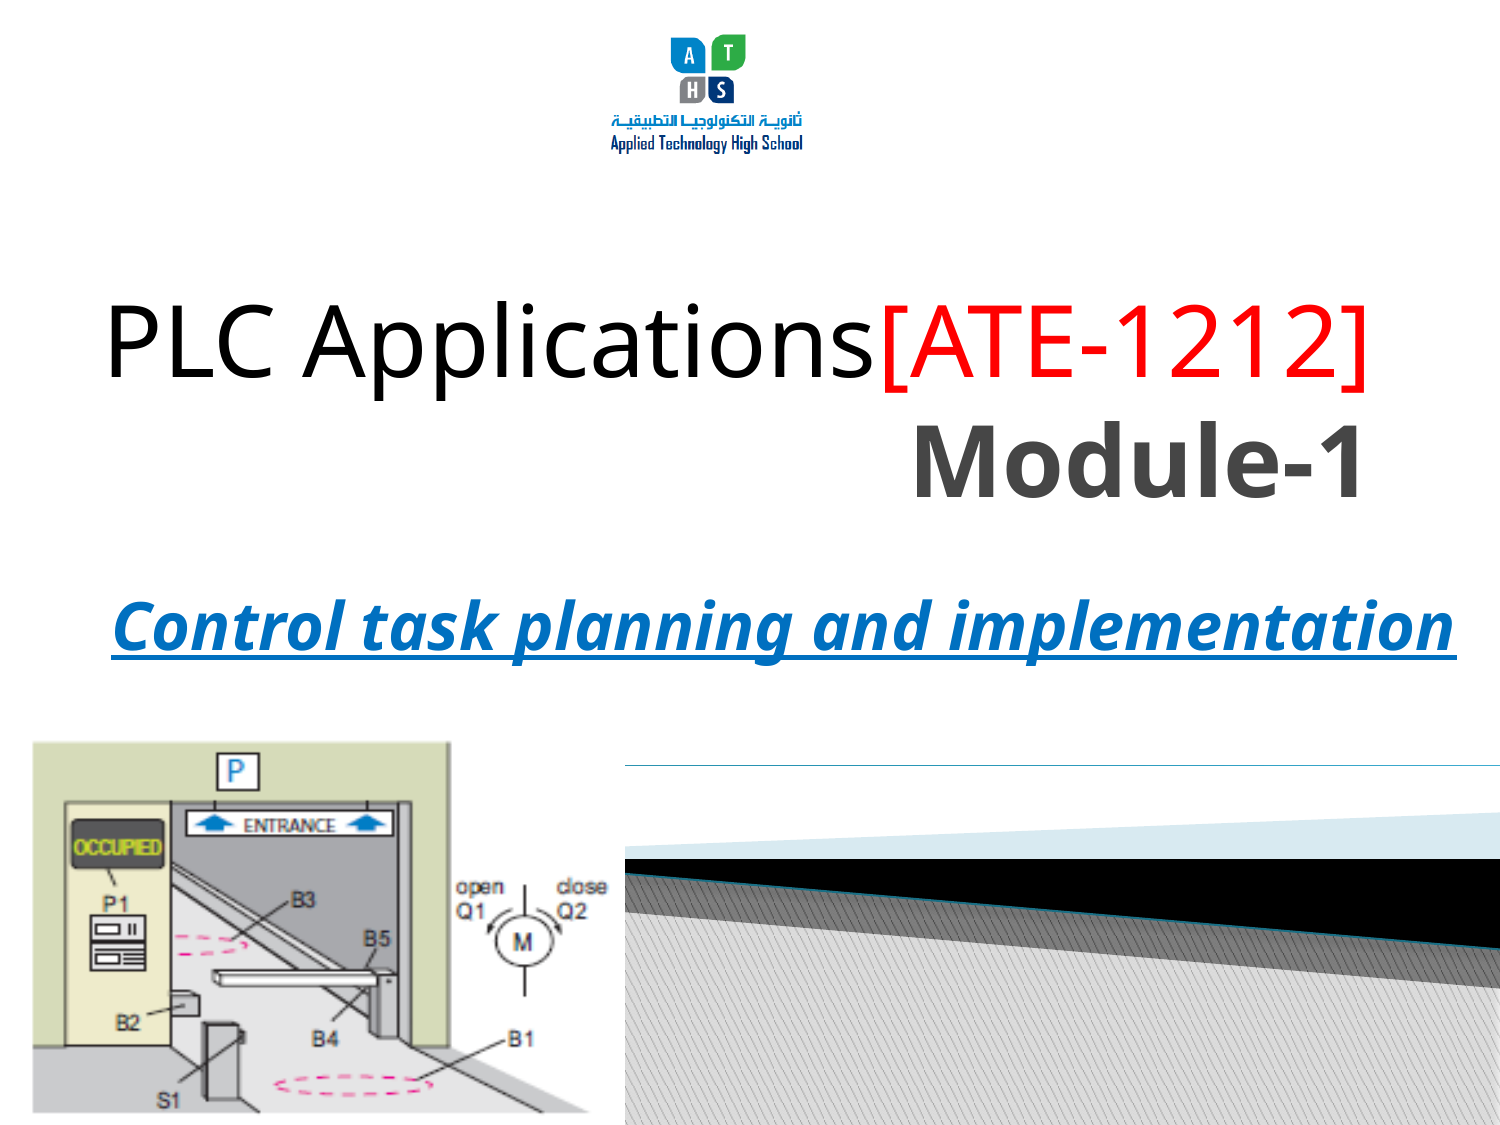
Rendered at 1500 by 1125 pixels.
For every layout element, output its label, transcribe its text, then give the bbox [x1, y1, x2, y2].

title PLC Applications[ATE-1212] Module-1 [75, 224, 1388, 500]
picture [0, 712, 1500, 1125]
picture [587, 24, 813, 163]
subtitle Control task planning and implementation [0, 500, 1475, 825]
